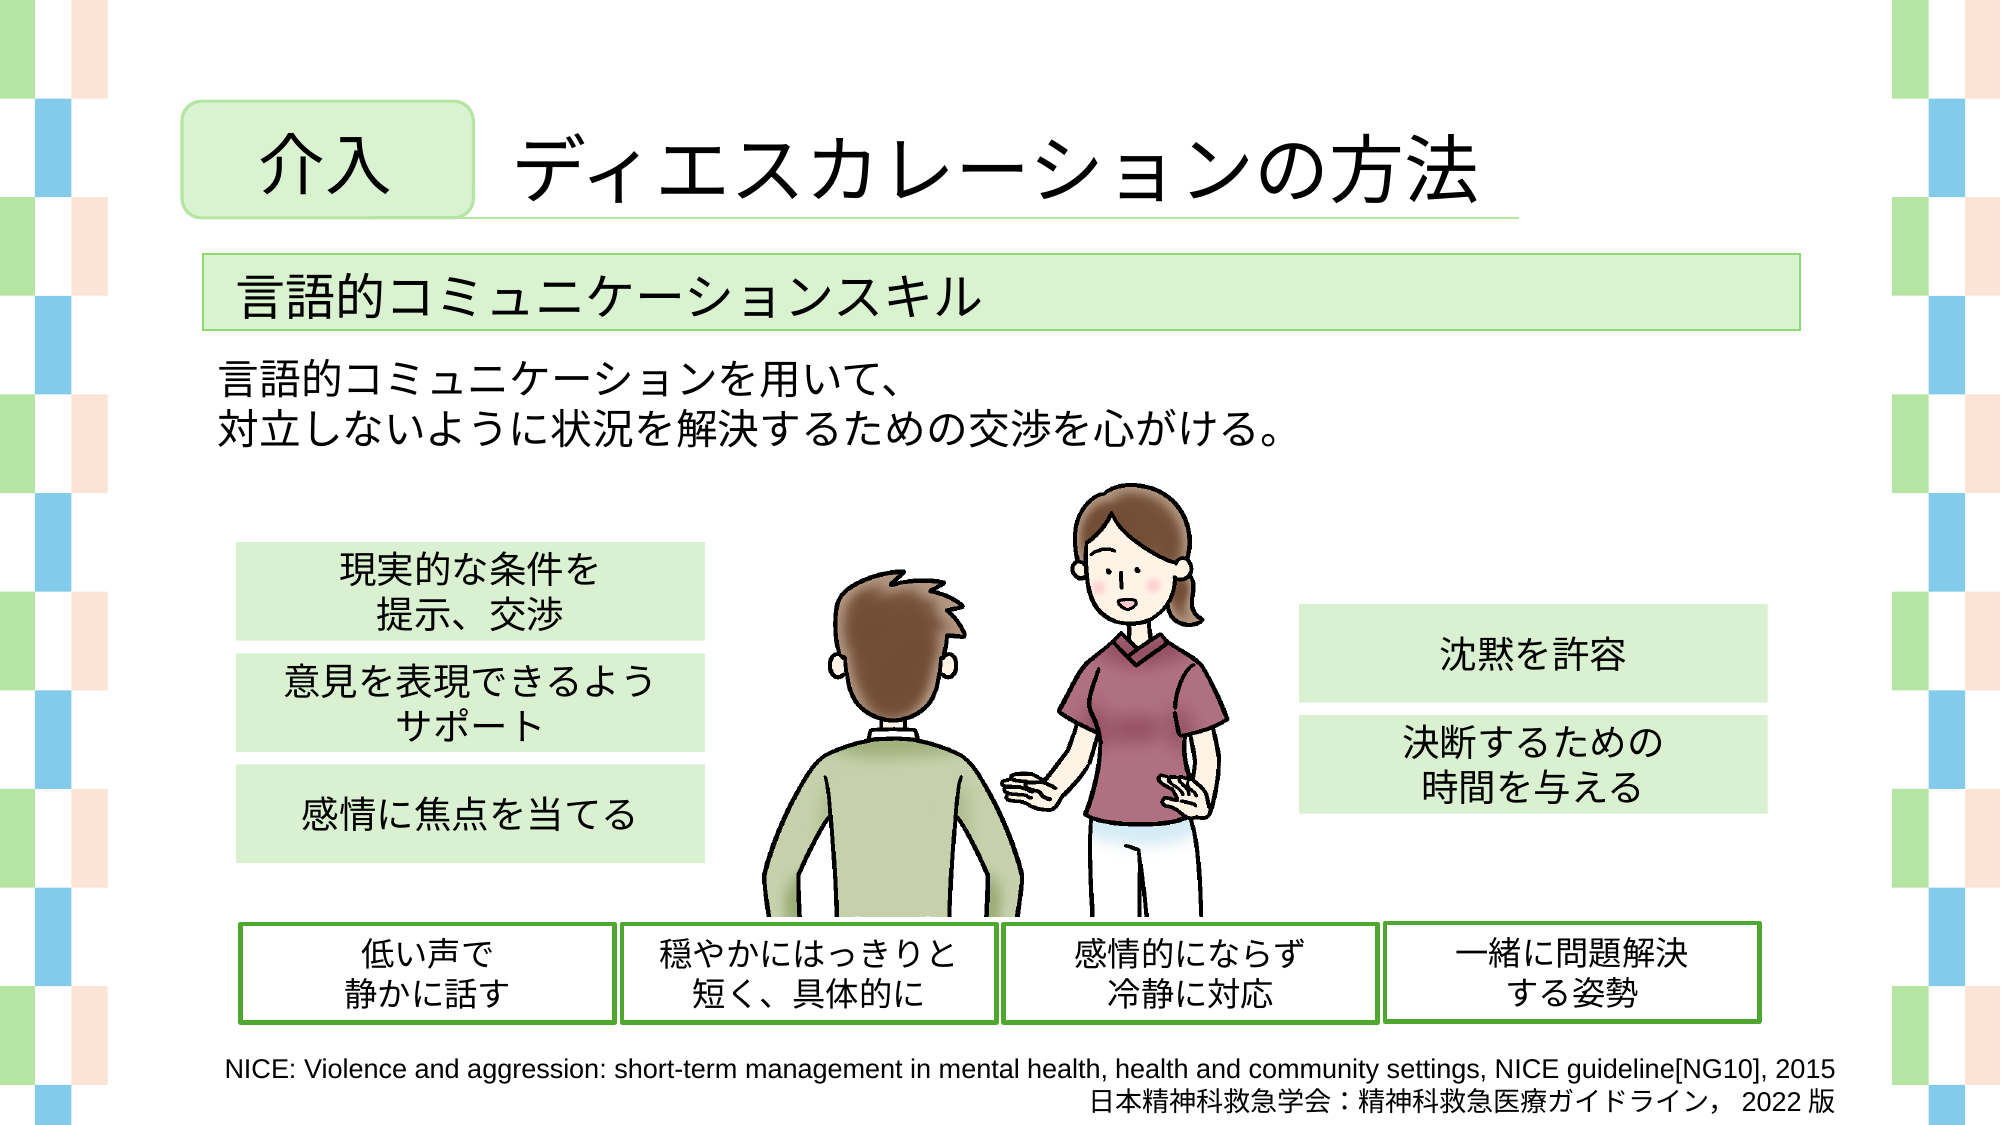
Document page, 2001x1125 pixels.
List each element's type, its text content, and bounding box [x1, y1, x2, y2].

picture [710, 468, 1300, 918]
text_box 感情的にならず 冷静に対応 [1003, 924, 1378, 1023]
text_box 決断するための 時間を与える [1300, 715, 1768, 814]
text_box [0, 0, 109, 1125]
text_box [201, 252, 1801, 331]
text_box ディエスカレーションの方法 [496, 115, 1527, 221]
text_box 沈黙を許容 [1300, 604, 1768, 703]
text_box 意見を表現できるよう サポート [236, 653, 705, 752]
text_box 現実的な条件を 提示、交渉 [236, 542, 705, 641]
text_box 言語的コミュニケーションを用いて、 対立しないように状況を解決するための交渉を心がける。 [202, 345, 1874, 461]
text_box 感情に焦点を当てる [236, 764, 705, 864]
text_box 低い声で 静かに話す [240, 924, 615, 1023]
text_box 穏やかにはっきりと 短く、具体的に [622, 924, 997, 1023]
text_box [180, 99, 476, 220]
text_box 一緒に問題解決 する姿勢 [1385, 922, 1760, 1022]
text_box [1891, 0, 2000, 1125]
text_box 介入 [243, 115, 467, 211]
text_box 言語的コミュニケーションスキル [220, 257, 1818, 333]
text_box NICE: Violence and aggression: short-term management in mental health, health and community settings, NICE guideline[NG10], 2015 日本精神科救急学会：精神科救急医療ガイドライン，2022版 [126, 1044, 1850, 1125]
